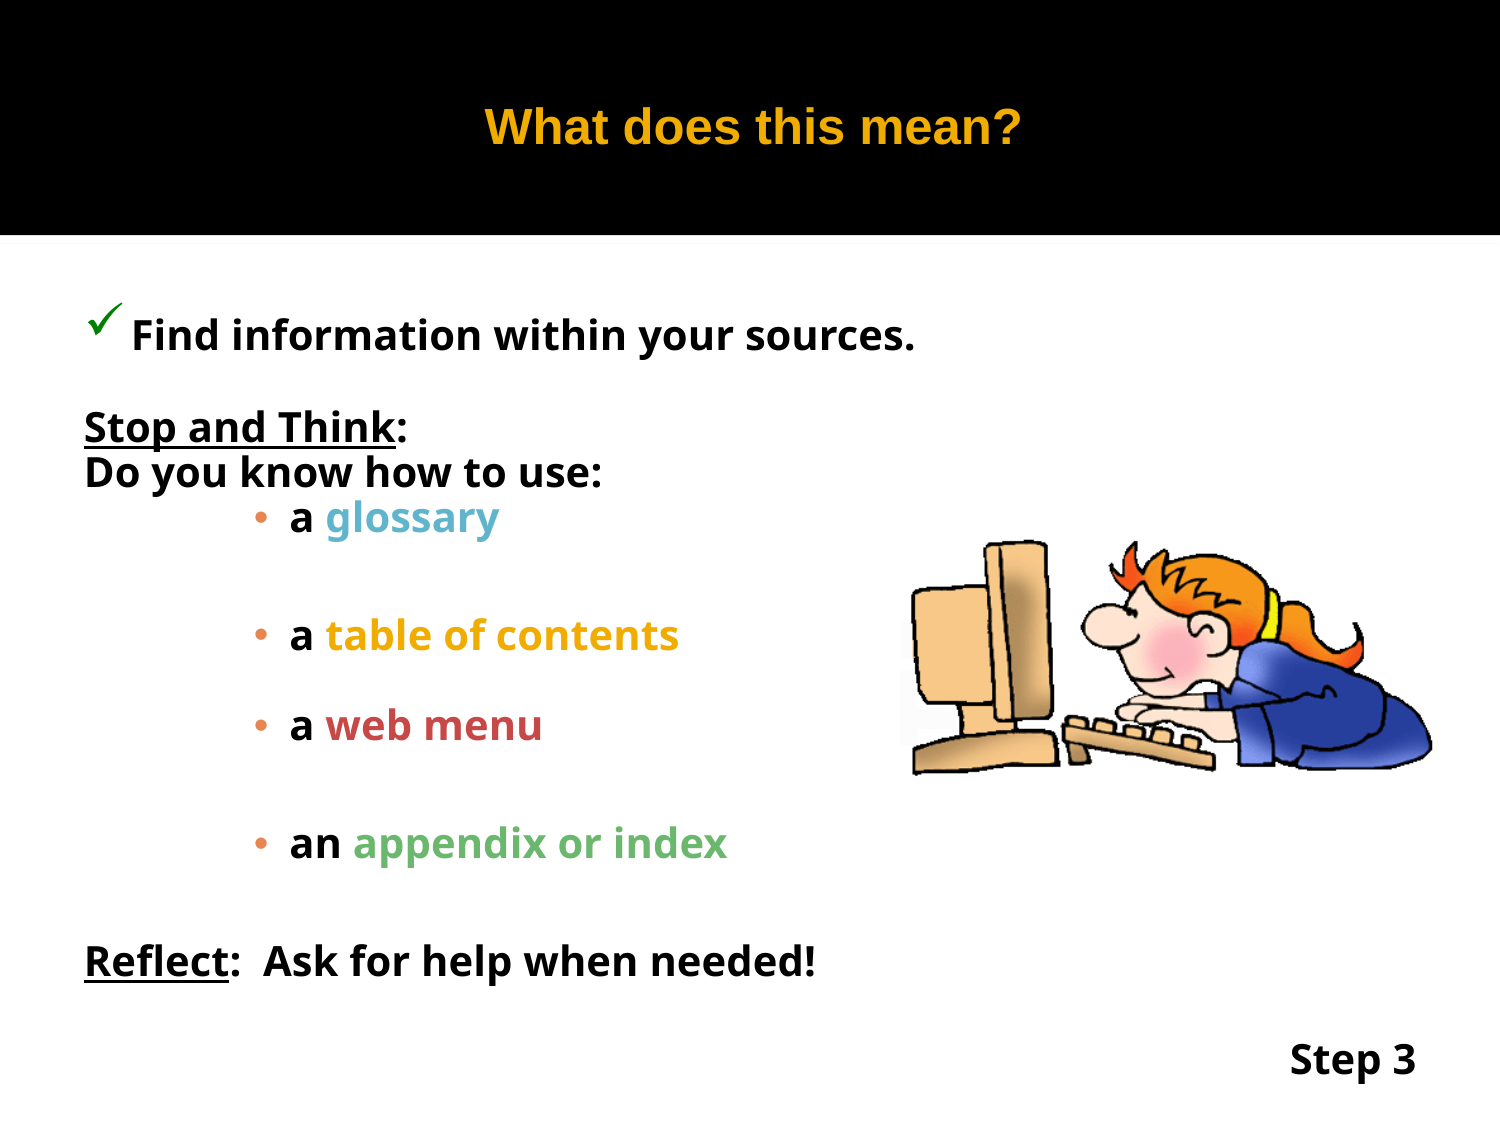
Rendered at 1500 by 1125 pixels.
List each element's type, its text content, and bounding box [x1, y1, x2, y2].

list Find information within your sources. Stop and Think: Do you know how to use: a glossary a table of contents a web menu an appendix or index Reflect: Ask for help when needed! [74, 290, 1388, 1001]
title What does this mean? [75, 25, 1425, 231]
picture [899, 512, 1450, 814]
text_box Step 3 [1275, 1025, 1463, 1090]
